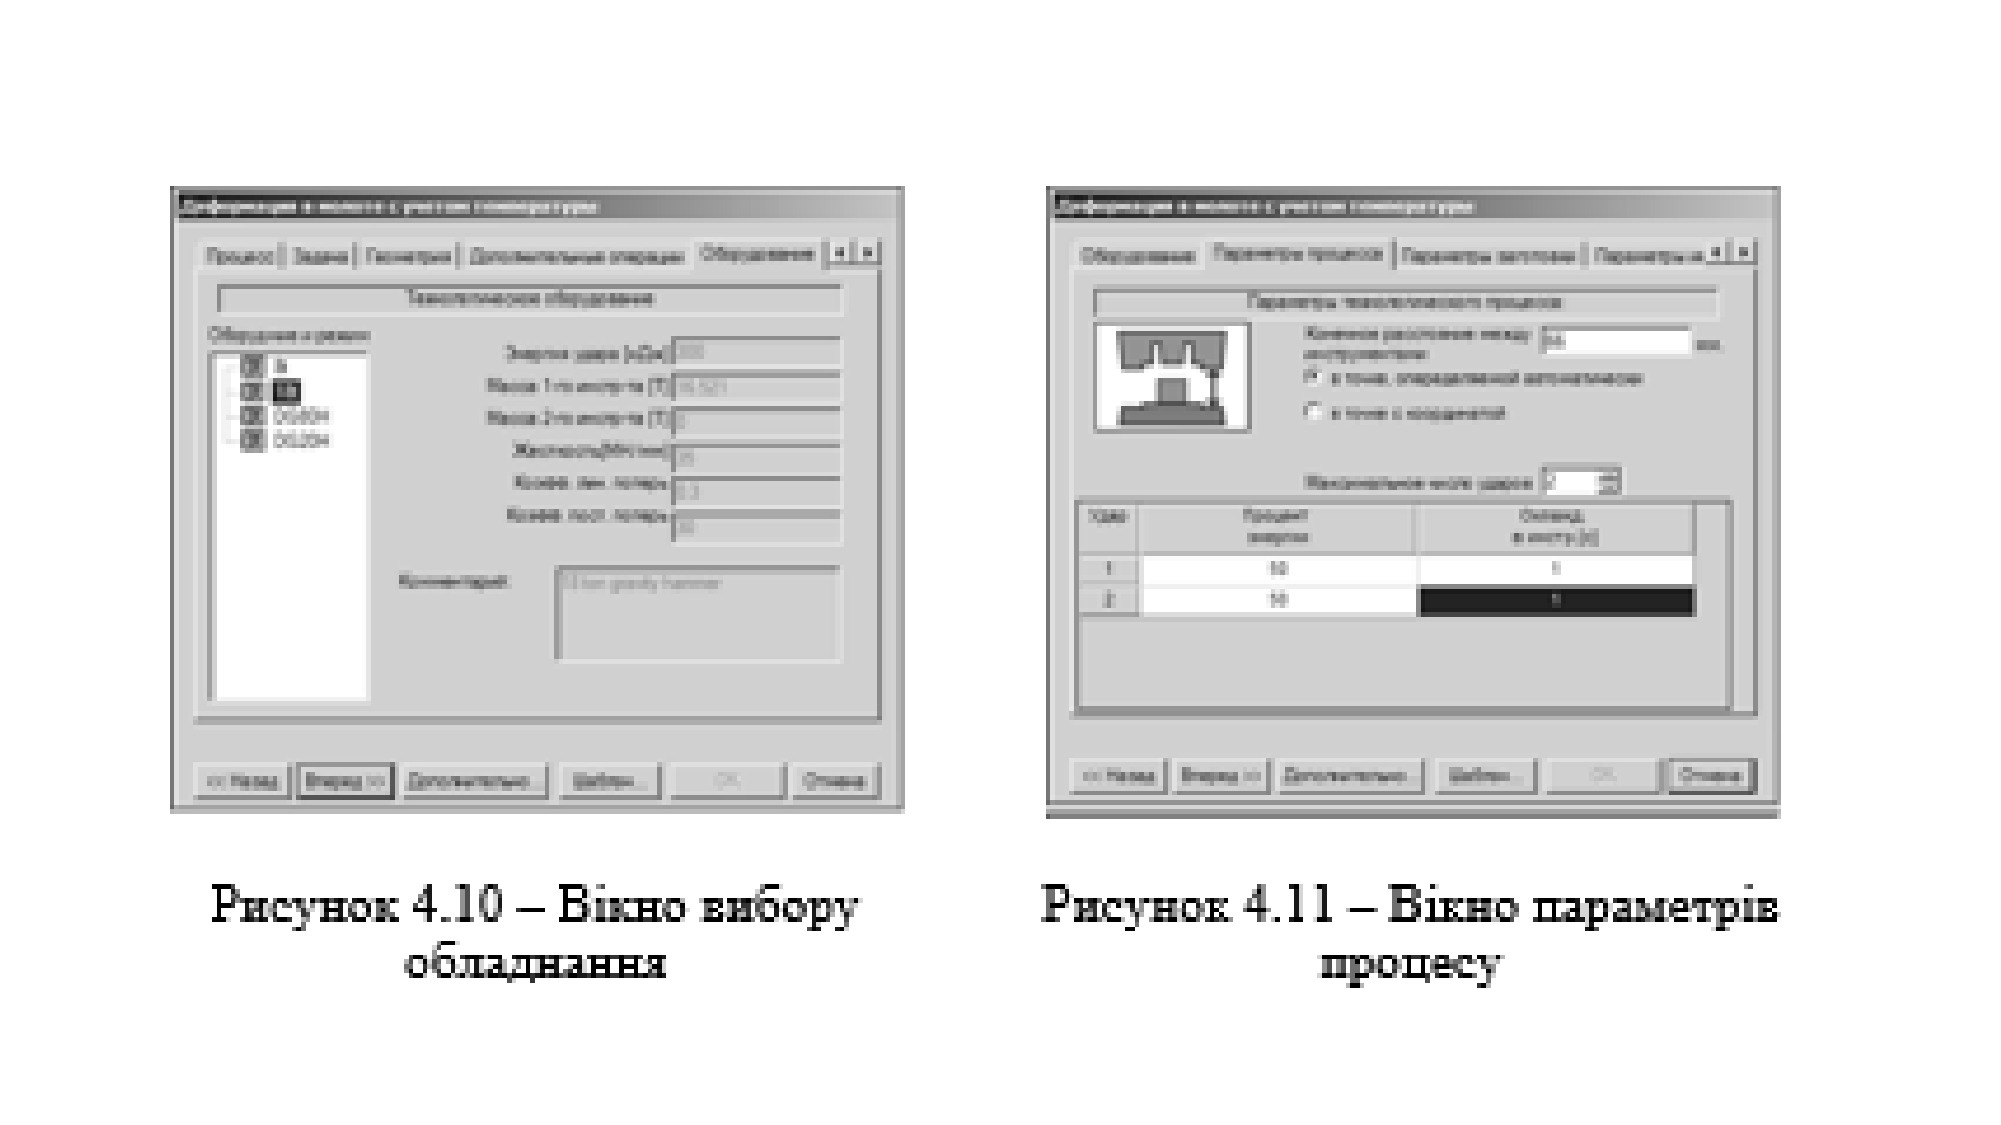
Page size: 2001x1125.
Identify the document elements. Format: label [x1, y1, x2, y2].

list [114, 158, 1839, 988]
